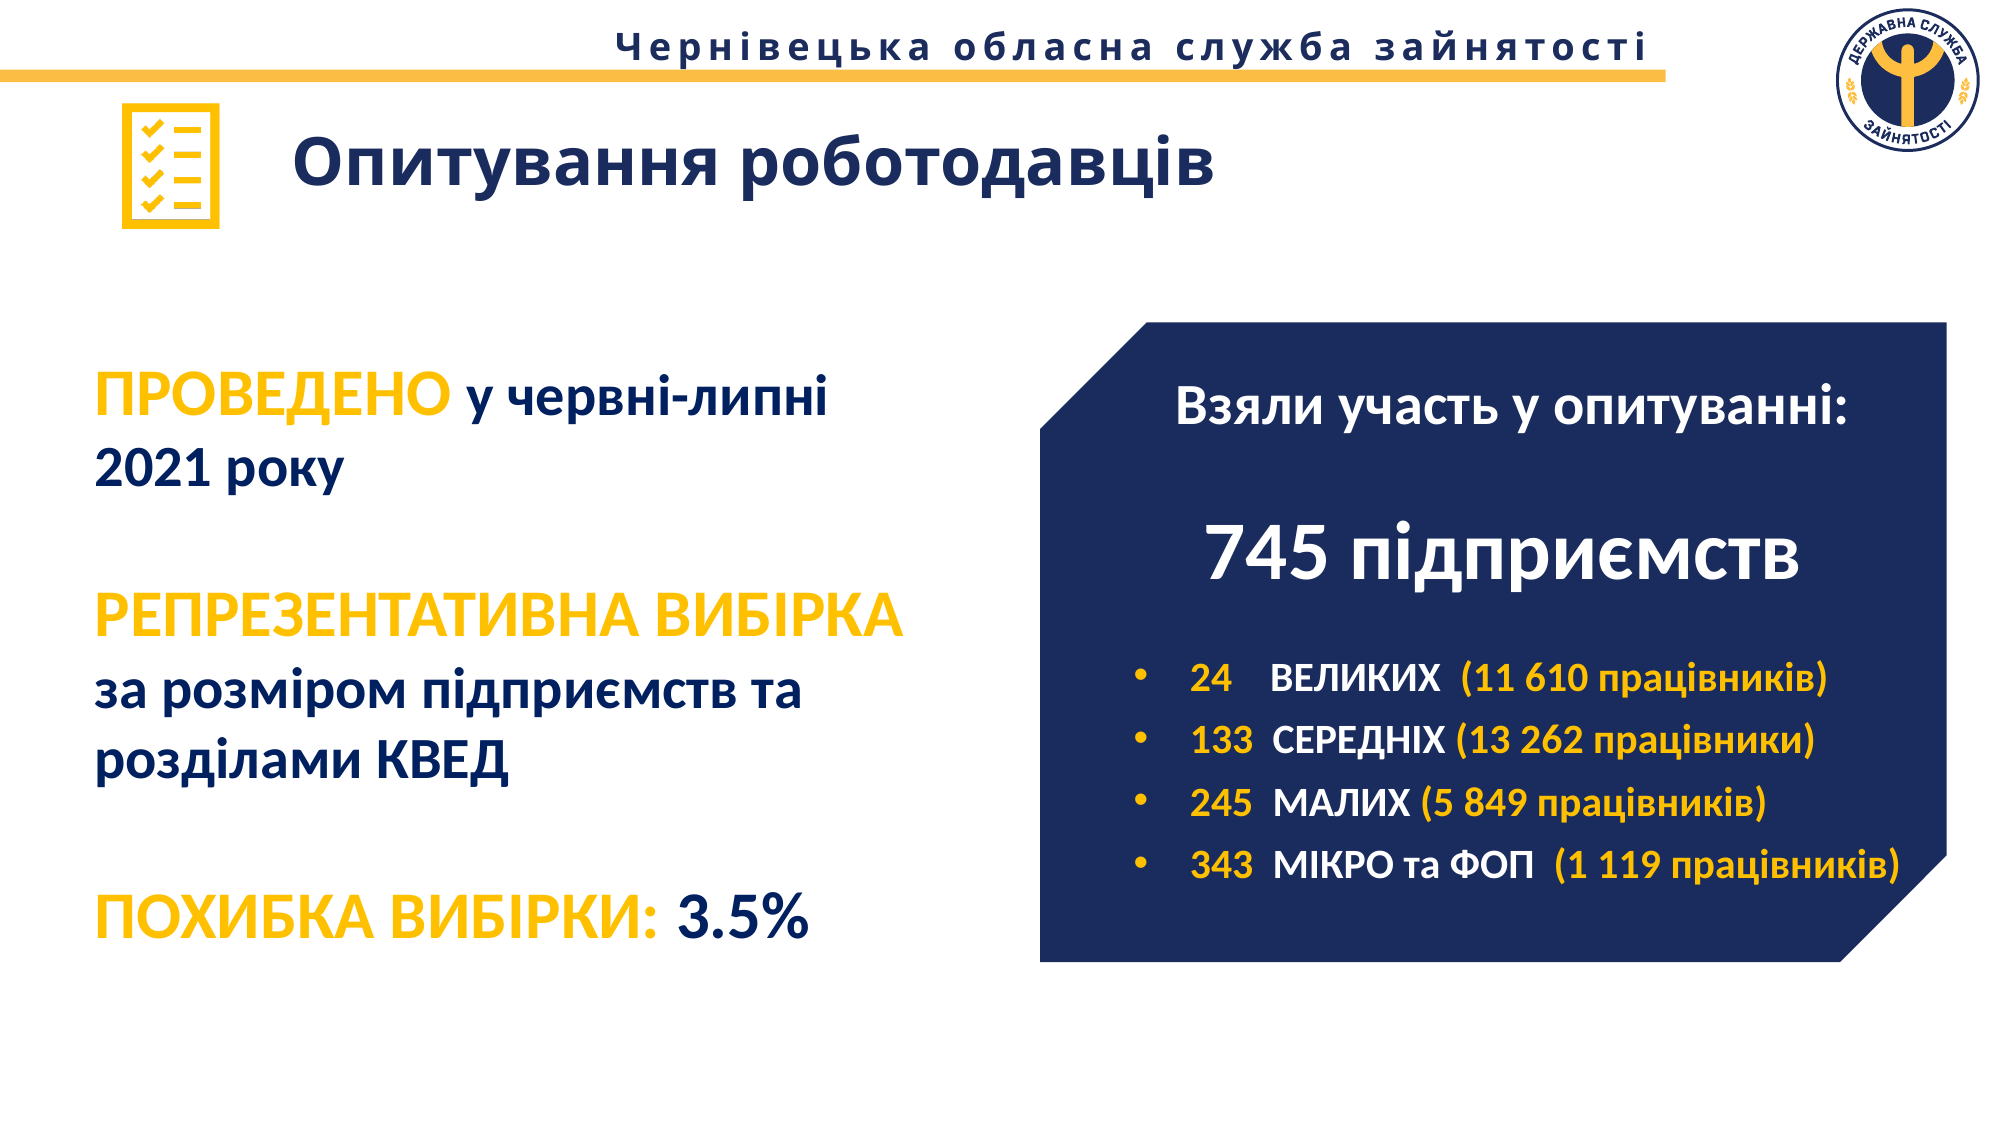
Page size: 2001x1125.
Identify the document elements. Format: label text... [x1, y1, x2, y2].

picture [95, 90, 246, 241]
title Опитування роботодавців [276, 120, 1724, 208]
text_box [1829, 1, 1988, 160]
text_box [0, 68, 1667, 83]
text_box ПРОВЕДЕНО у червні-липні 2021 року [79, 341, 941, 506]
text_box РЕПРЕЗЕНТАТИВНА ВИБІРКА за розміром підприємств та розділами КВЕД [79, 562, 941, 798]
text_box Взяли участь у опитуванні: 745 підприємств [1144, 359, 1881, 604]
text_box ПОХИБКА ВИБІРКИ: 3.5% [79, 864, 941, 960]
text_box Чернівецька обласна служба зайнятості [600, 15, 1666, 76]
text_box [1039, 321, 1948, 964]
text_box 24 ВЕЛИКИХ (11 610 працівників) 133 СЕРЕДНІХ (13 262 працівники) 245 МАЛИХ (5 849 працівників) 343 МІКРО та ФОП (1 119 працівників) [1118, 642, 1960, 895]
